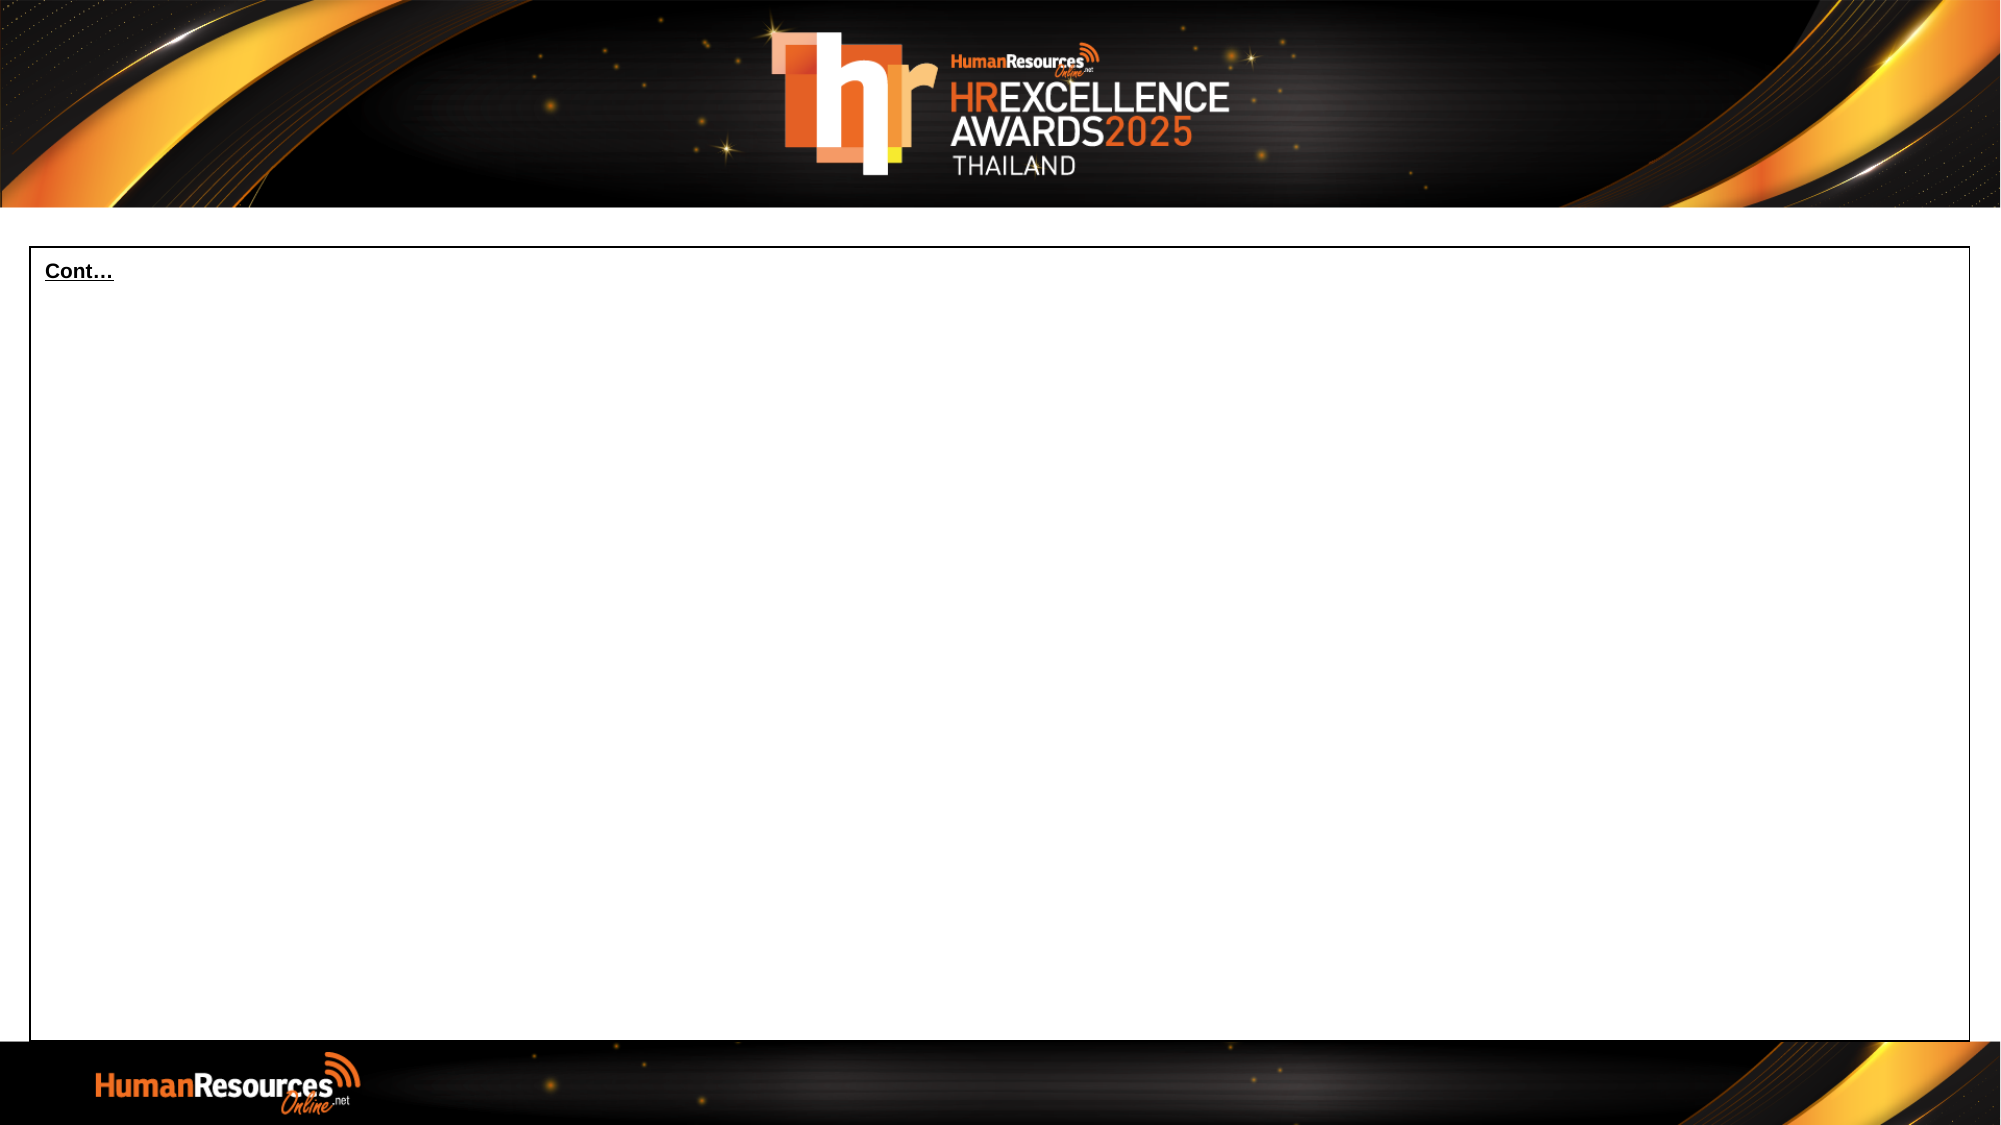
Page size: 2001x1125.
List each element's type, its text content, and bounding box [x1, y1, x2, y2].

text_box Cont… [30, 246, 1970, 1042]
picture [0, 0, 2001, 1125]
